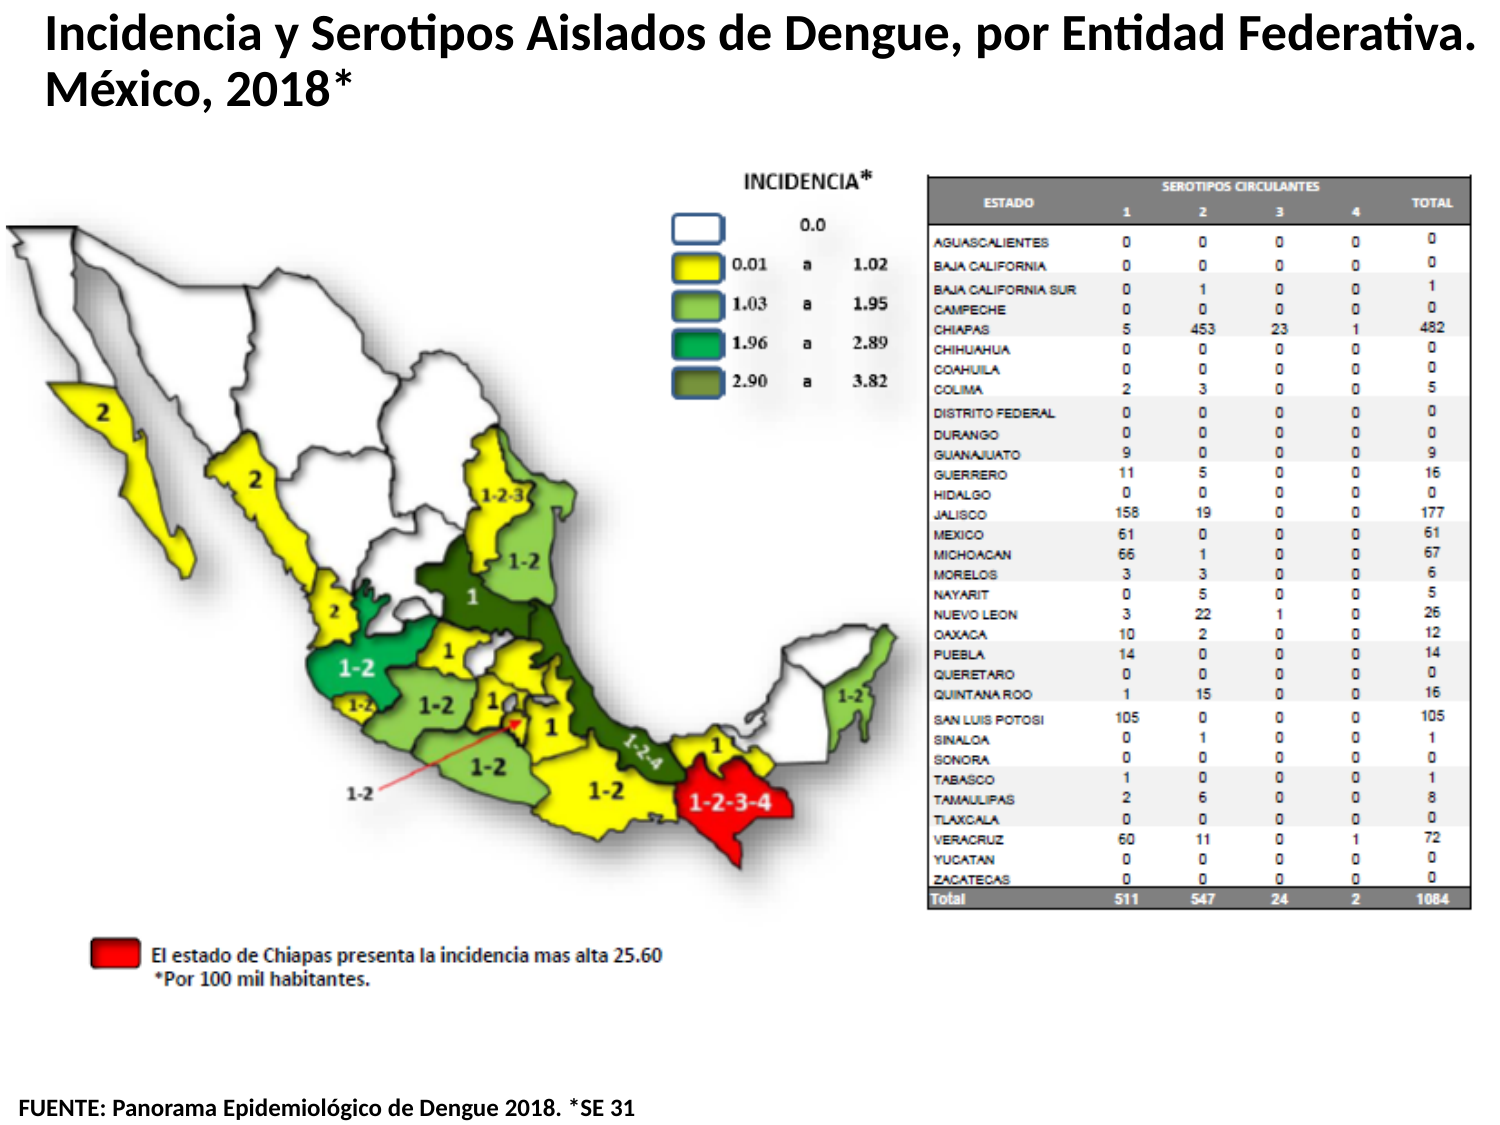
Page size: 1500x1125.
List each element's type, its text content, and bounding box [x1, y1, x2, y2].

picture [5, 160, 1482, 1000]
text_box FUENTE: Panorama Epidemiológico de Dengue 2018. *SE 31 [3, 1084, 652, 1125]
title Incidencia y Serotipos Aislados de Dengue, por Entidad Federativa. México, 2018* [29, 5, 1500, 118]
